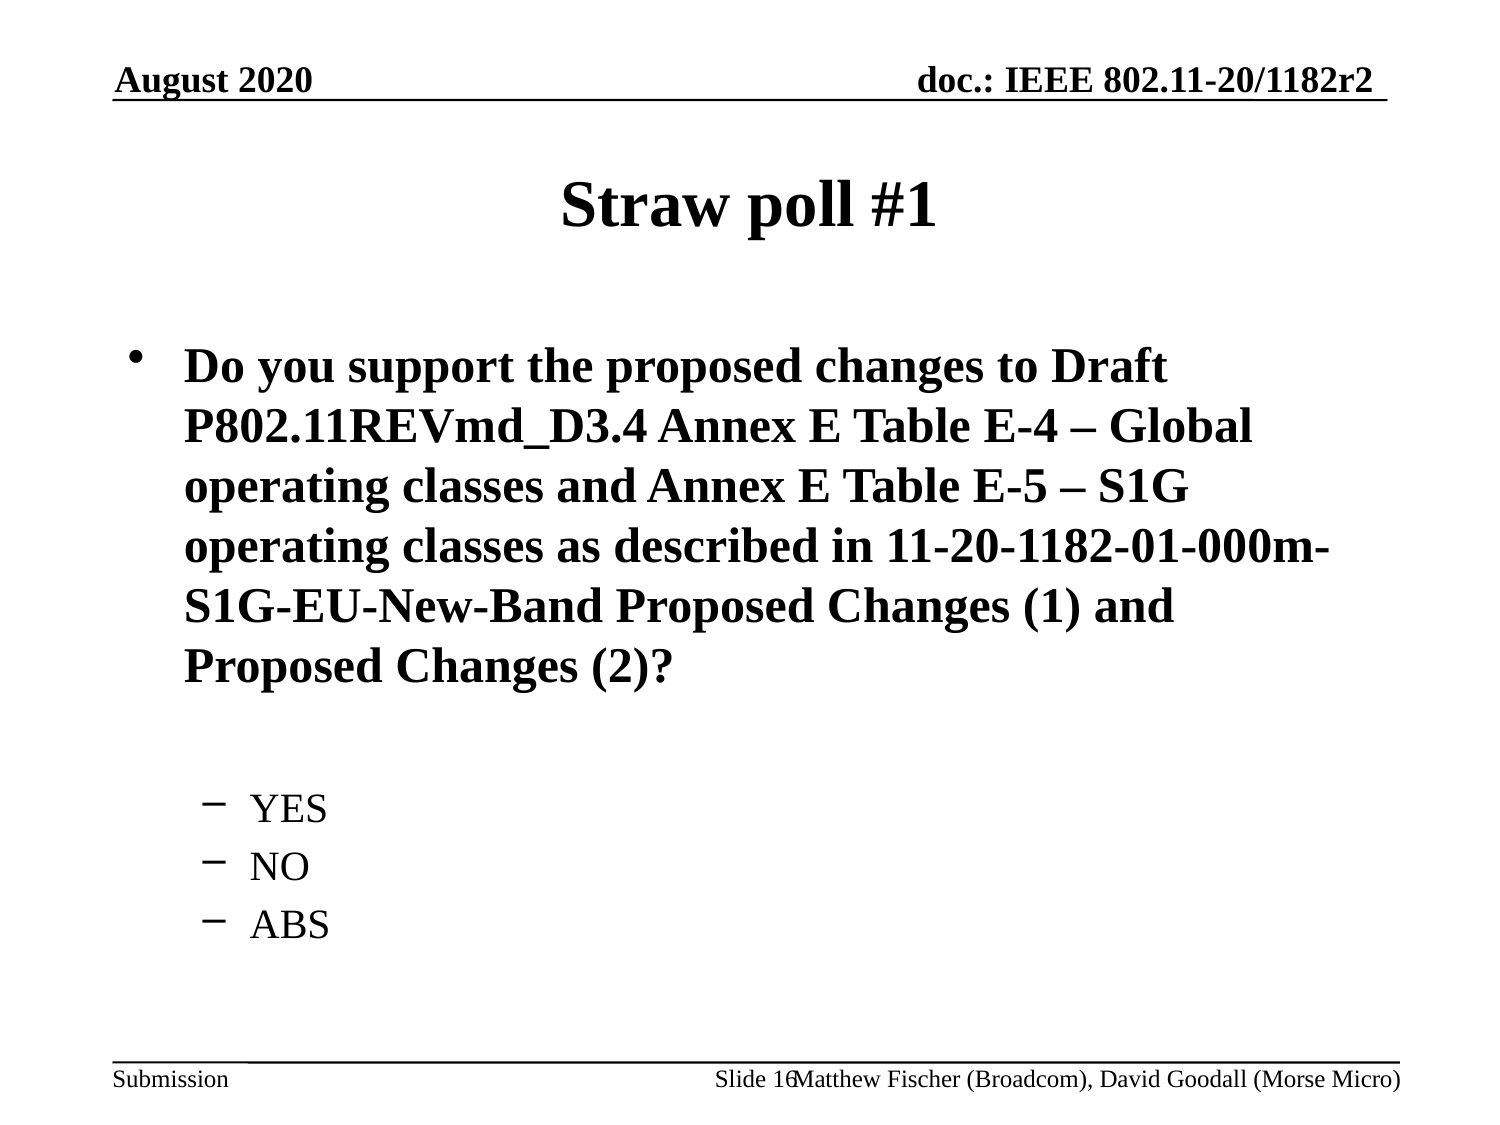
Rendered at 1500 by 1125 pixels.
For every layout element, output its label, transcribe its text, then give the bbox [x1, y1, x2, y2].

footer Matthew Fischer (Broadcom), David Goodall (Morse Micro) [800, 1061, 1402, 1093]
list Do you support the proposed changes to Draft P802.11REVmd_D3.4 Annex E Table E-4 – Global operating classes and Annex E Table E-5 – S1G operating classes as described in 11-20-1182-01-000m-S1G-EU-New-Band Proposed Changes (1) and Proposed Changes (2)? YES NO ABS [112, 324, 1388, 1001]
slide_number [114, 54, 316, 101]
slide_number Slide 16 [712, 1061, 800, 1093]
title Straw poll #1 [112, 112, 1388, 288]
